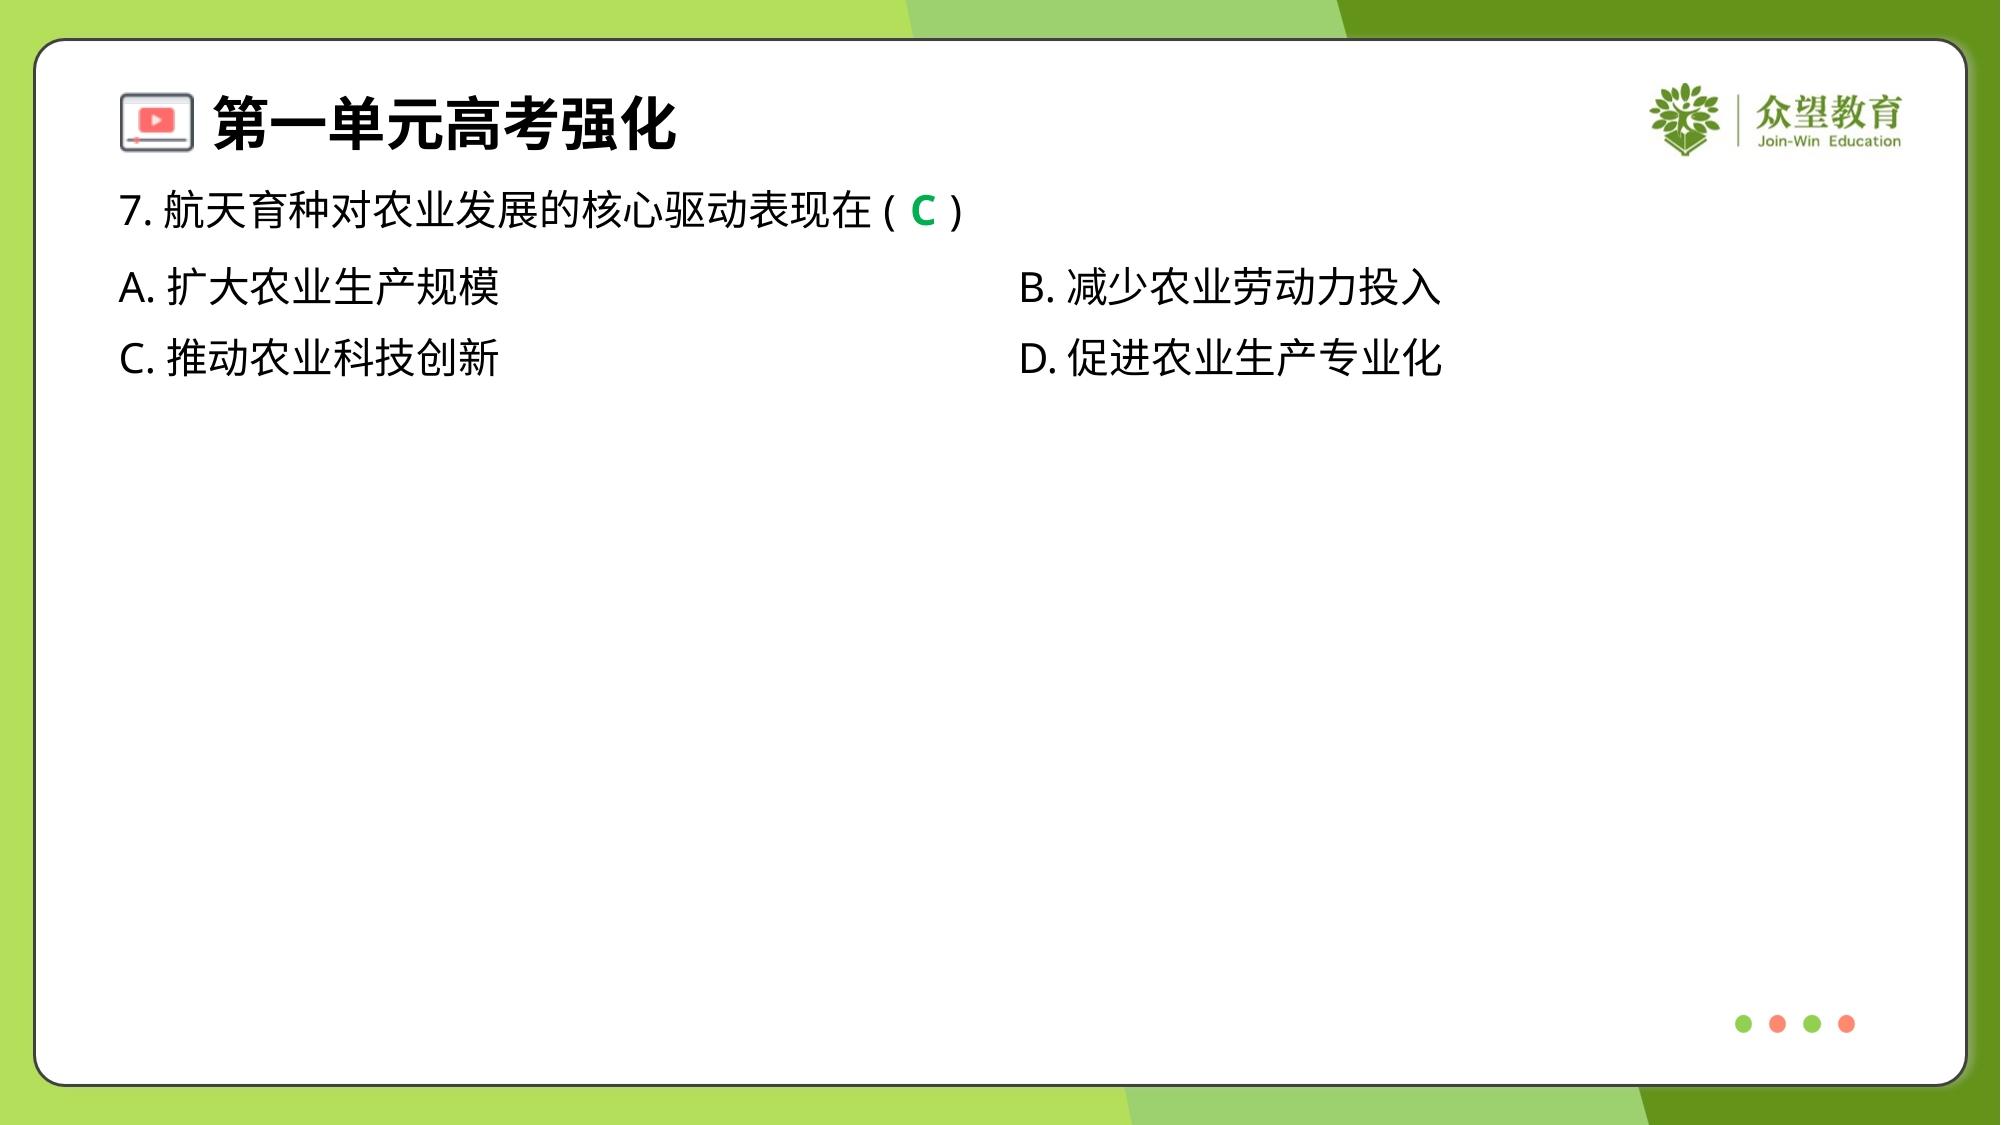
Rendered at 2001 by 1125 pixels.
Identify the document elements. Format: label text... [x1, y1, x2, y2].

text_box A.扩大农业生产规模 B.减少农业劳动力投入 C.推动农业科技创新 D.促进农业生产专业化 [118, 235, 1883, 374]
text_box 7.航天育种对农业发展的核心驱动表现在( ) [953, 158, 1883, 226]
text_box 7.航天育种对农业发展的核心驱动表现在( ) [118, 158, 894, 226]
text_box C [894, 158, 953, 226]
picture [0, 0, 2000, 1125]
